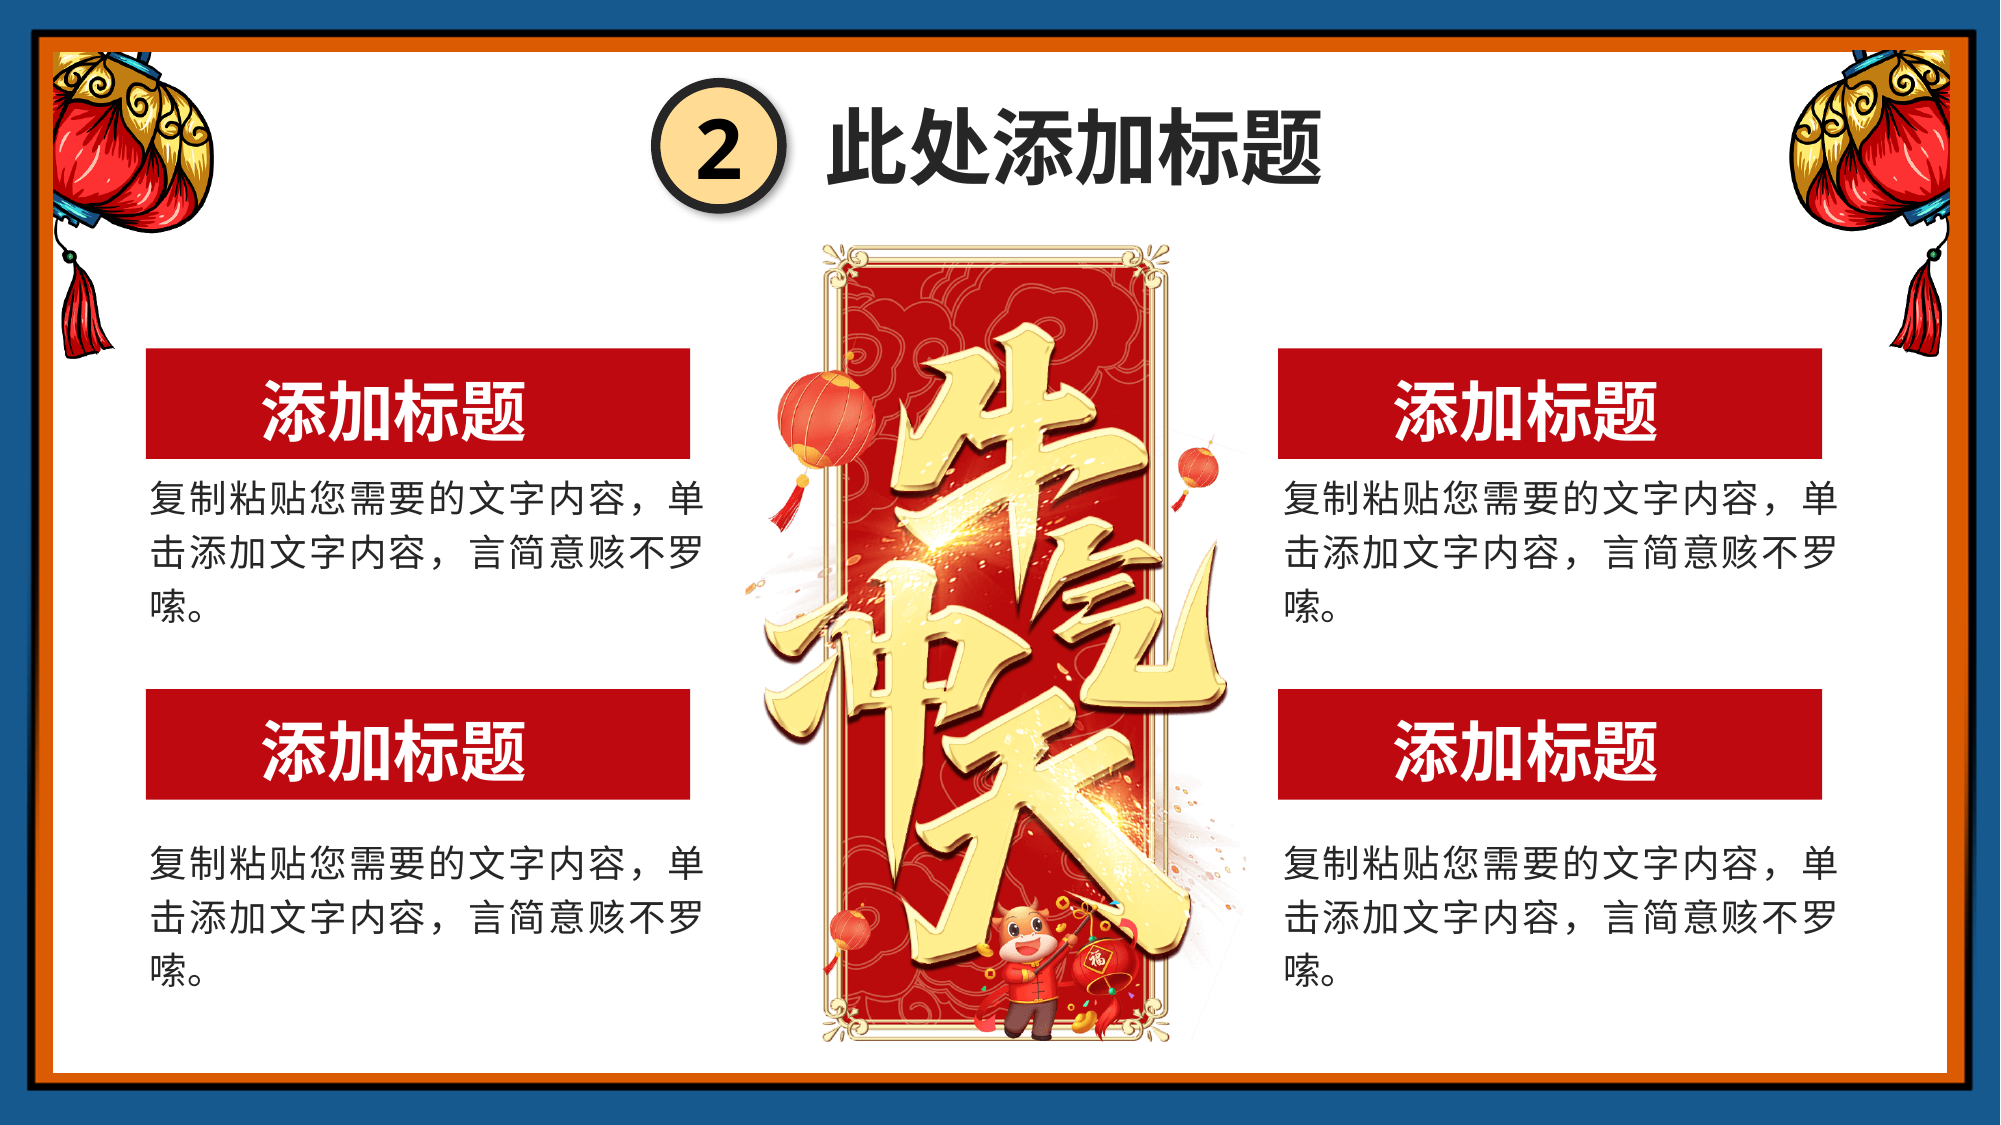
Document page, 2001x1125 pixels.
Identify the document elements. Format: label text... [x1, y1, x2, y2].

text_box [145, 348, 691, 459]
text_box 复制粘贴您需要的文字内容，单击添加文字内容，言简意赅不罗嗦。 [1268, 823, 1855, 1000]
text_box 复制粘贴您需要的文字内容，单击添加文字内容，言简意赅不罗嗦。 [1268, 458, 1855, 636]
text_box 2 [654, 81, 783, 210]
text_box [1277, 689, 1823, 800]
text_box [1277, 348, 1823, 459]
picture [0, 0, 2000, 1125]
text_box 此处添加标题 [809, 87, 1340, 203]
text_box 复制粘贴您需要的文字内容，单击添加文字内容，言简意赅不罗嗦。 [134, 823, 721, 1000]
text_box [145, 689, 691, 800]
text_box 复制粘贴您需要的文字内容，单击添加文字内容，言简意赅不罗嗦。 [134, 458, 721, 636]
